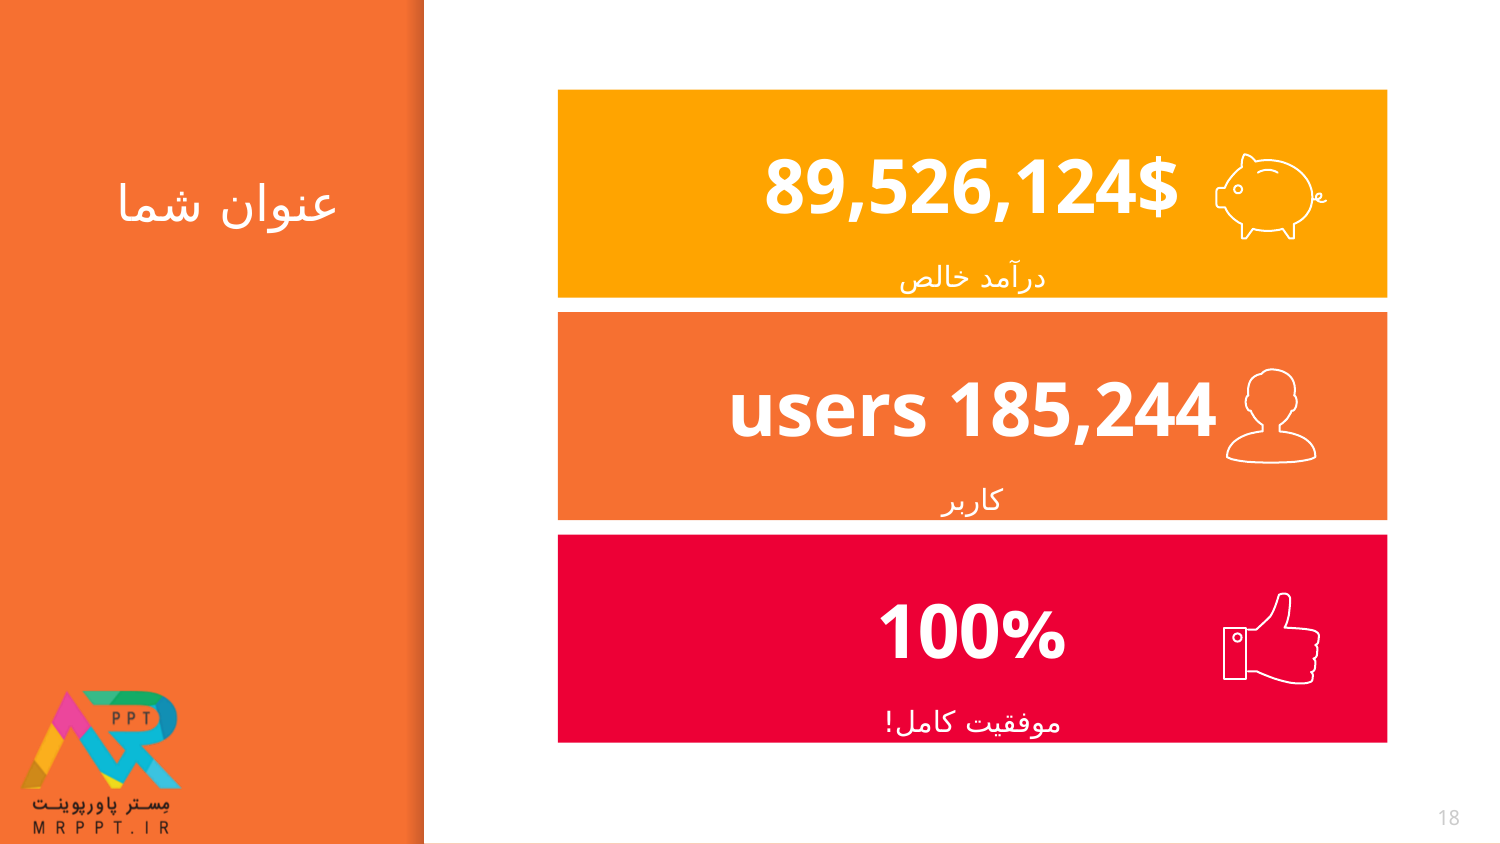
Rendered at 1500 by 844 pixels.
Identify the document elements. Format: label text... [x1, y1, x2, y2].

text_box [1216, 153, 1327, 239]
title عنوان شما [44, 126, 381, 780]
slide_number 18 [1403, 779, 1494, 844]
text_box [1223, 593, 1320, 684]
title 100% موفقیت کامل! [557, 534, 1388, 743]
title 185,244 users کاربر [557, 312, 1388, 521]
picture [0, 682, 201, 844]
title 89,526,124$ درآمد خالص [557, 89, 1388, 298]
